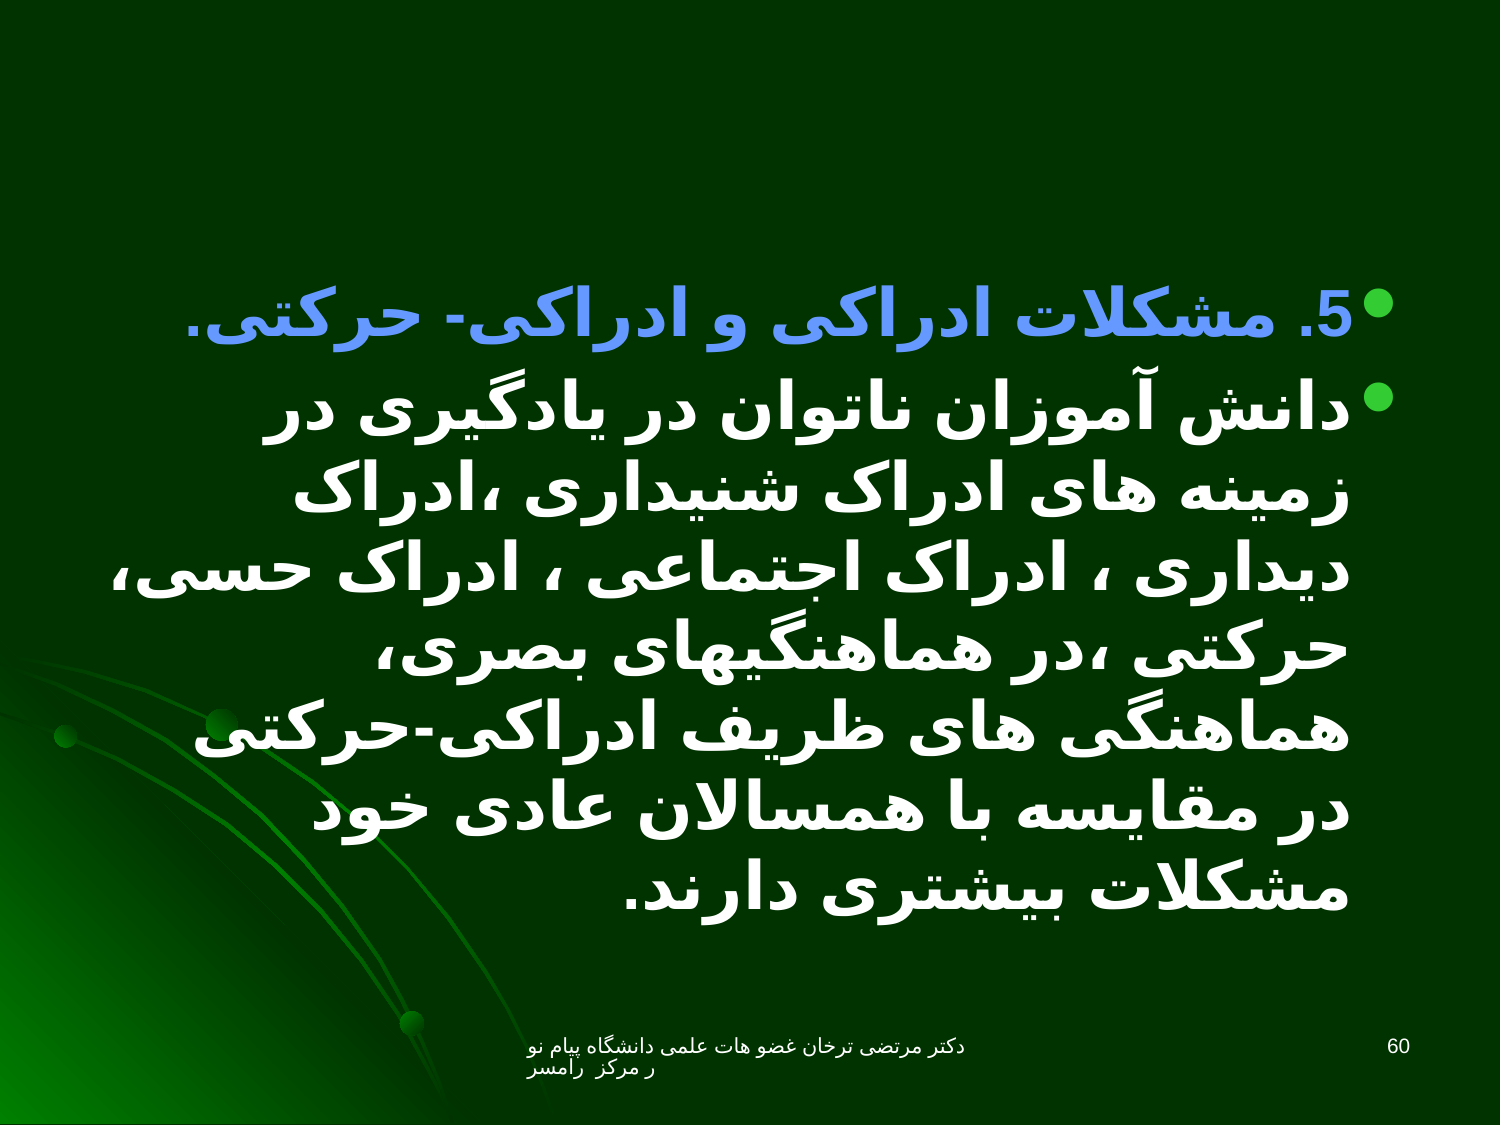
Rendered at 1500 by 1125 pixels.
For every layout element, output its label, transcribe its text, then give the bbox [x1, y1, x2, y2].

footer دکتر مرتضی ترخان غضو هات علمی دانشگاه پیام نور مرکز رامسر [512, 1024, 988, 1101]
slide_number 60 [1074, 1024, 1426, 1101]
list 5. مشکلات ادراکی و ادراکی- حرکتی. دانش آموزان ناتوان در یادگیری در زمینه های ادراک شنیداری ،ادراک دیداری ، ادراک اجتماعی ، ادراک حسی، حرکتی ،در هماهنگیهای بصری، هماهنگی های ظریف ادراکی-حرکتی در مقایسه با همسالان عادی خود مشکلات بیشتری دارند. [74, 262, 1426, 1006]
